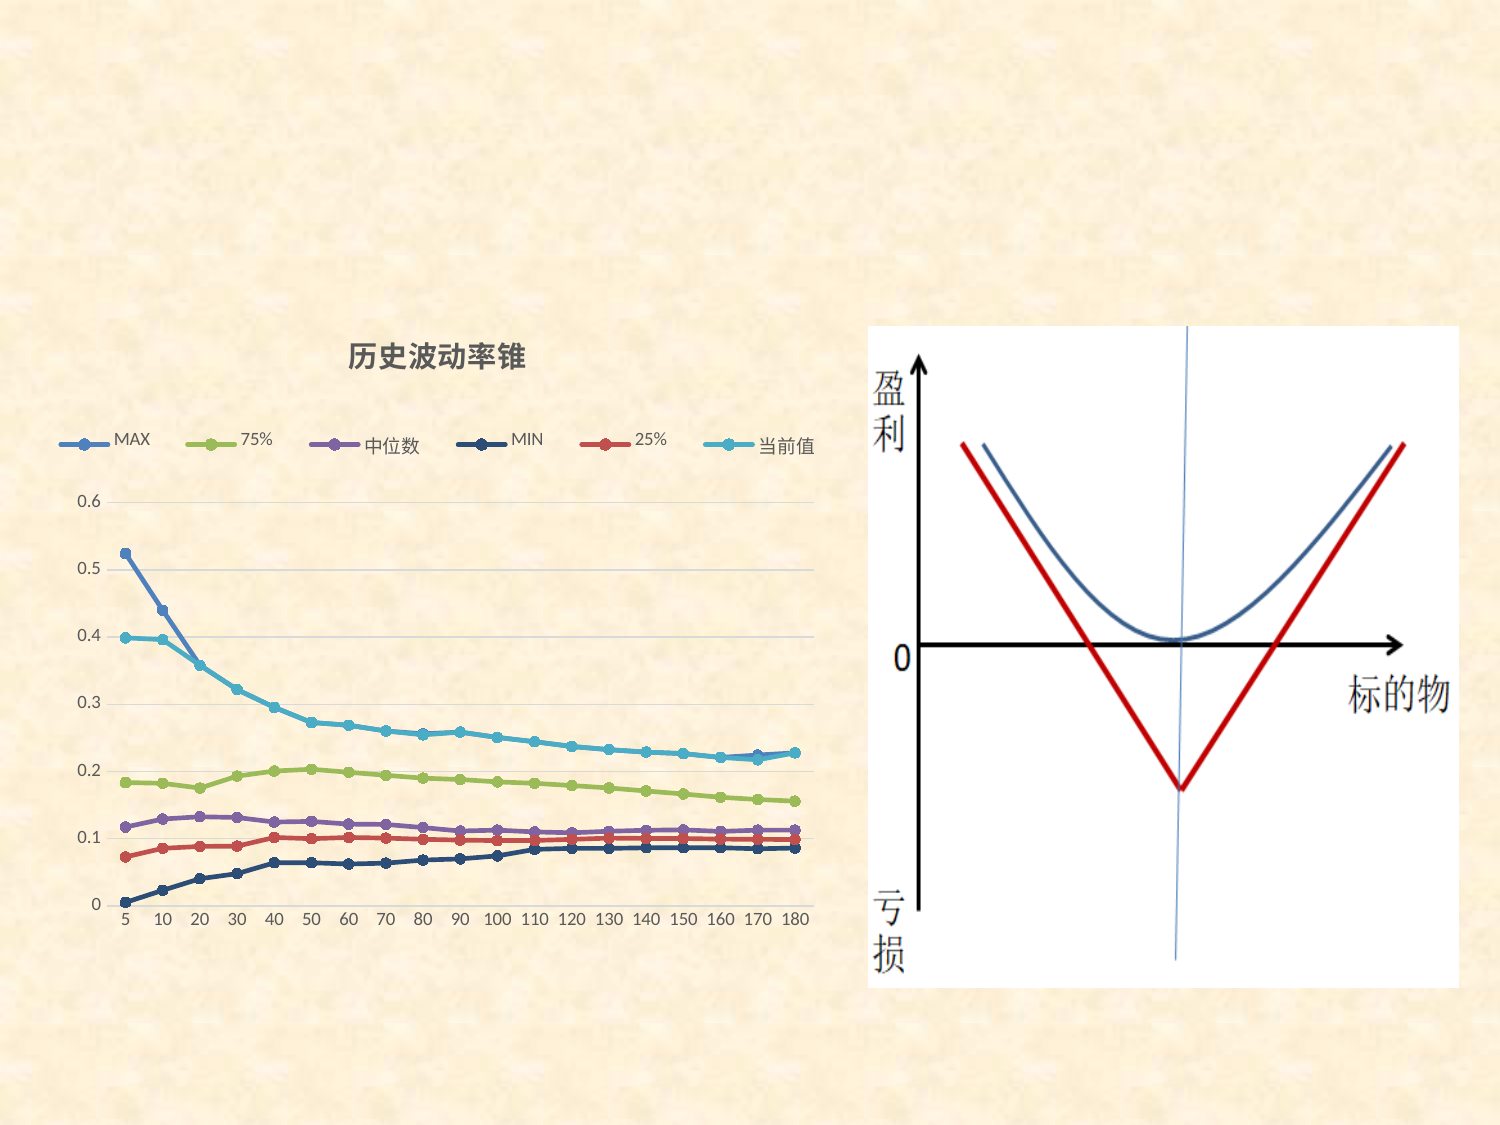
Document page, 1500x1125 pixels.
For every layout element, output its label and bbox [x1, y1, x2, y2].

chart [29, 302, 847, 1000]
picture [0, 0, 1500, 1125]
